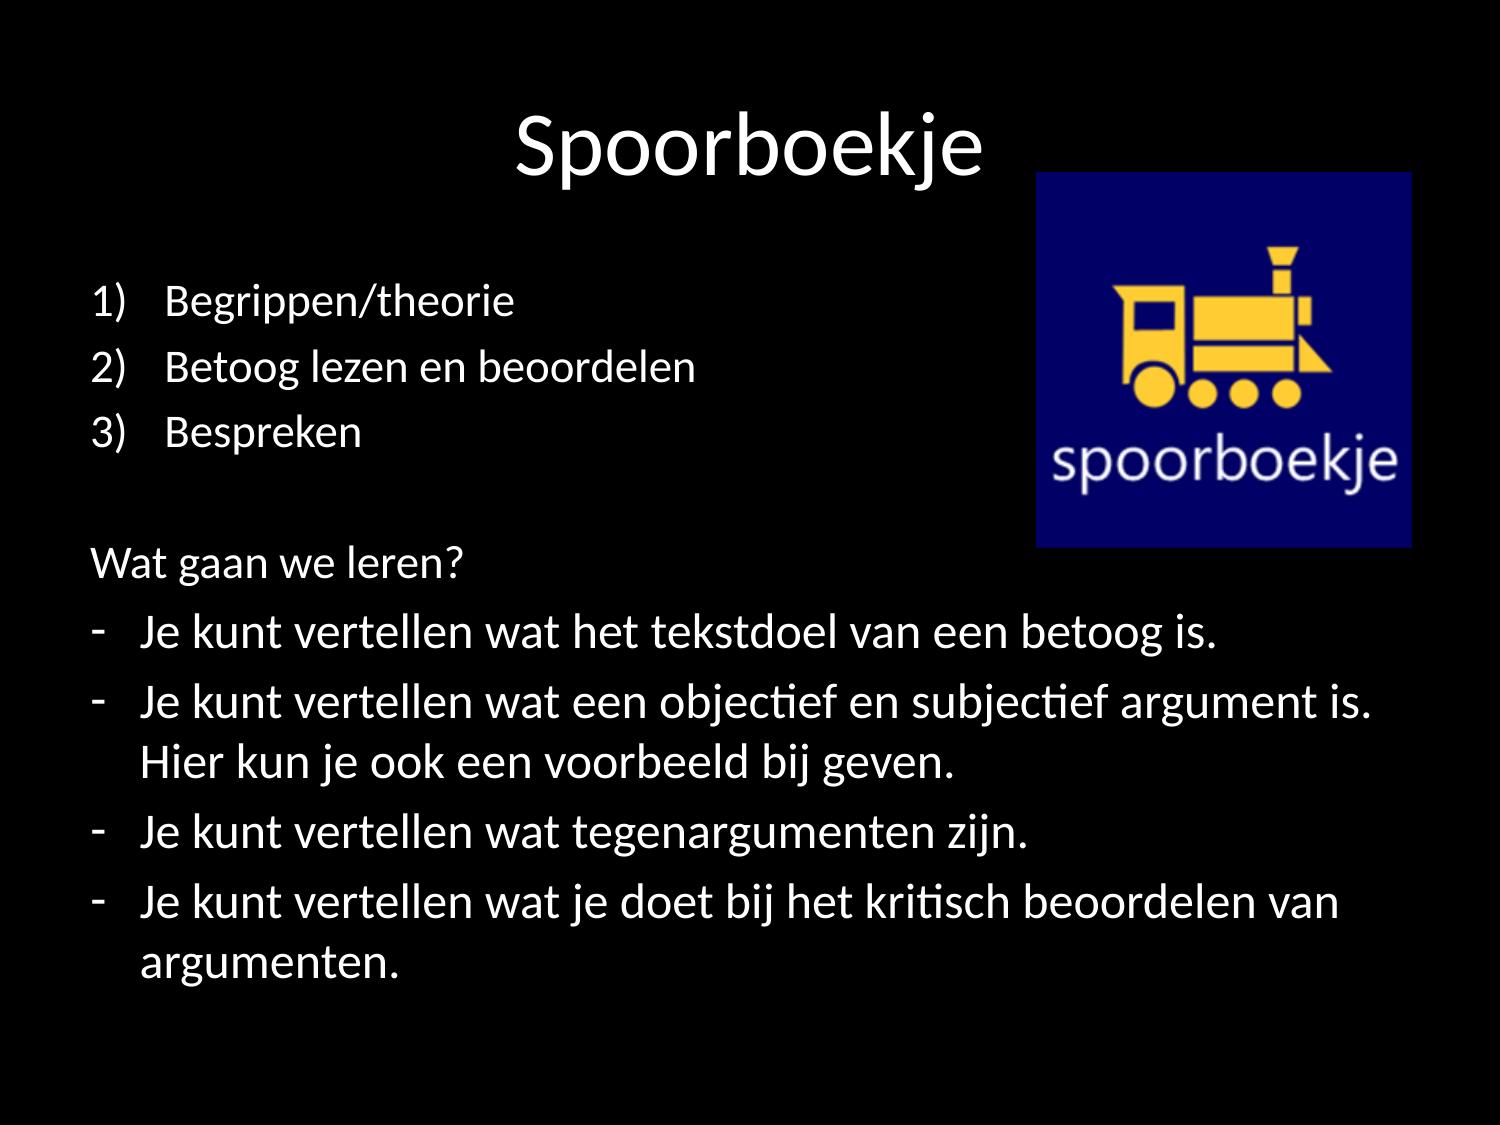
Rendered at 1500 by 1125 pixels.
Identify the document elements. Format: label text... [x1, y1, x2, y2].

picture [1036, 172, 1412, 548]
title Spoorboekje [75, 45, 1425, 233]
list Begrippen/theorie Betoog lezen en beoordelen Bespreken Wat gaan we leren? Je kunt vertellen wat het tekstdoel van een betoog is. Je kunt vertellen wat een objectief en subjectief argument is. Hier kun je ook een voorbeeld bij geven. Je kunt vertellen wat tegenargumenten zijn. Je kunt vertellen wat je doet bij het kritisch beoordelen van argumenten. [75, 262, 1425, 1005]
